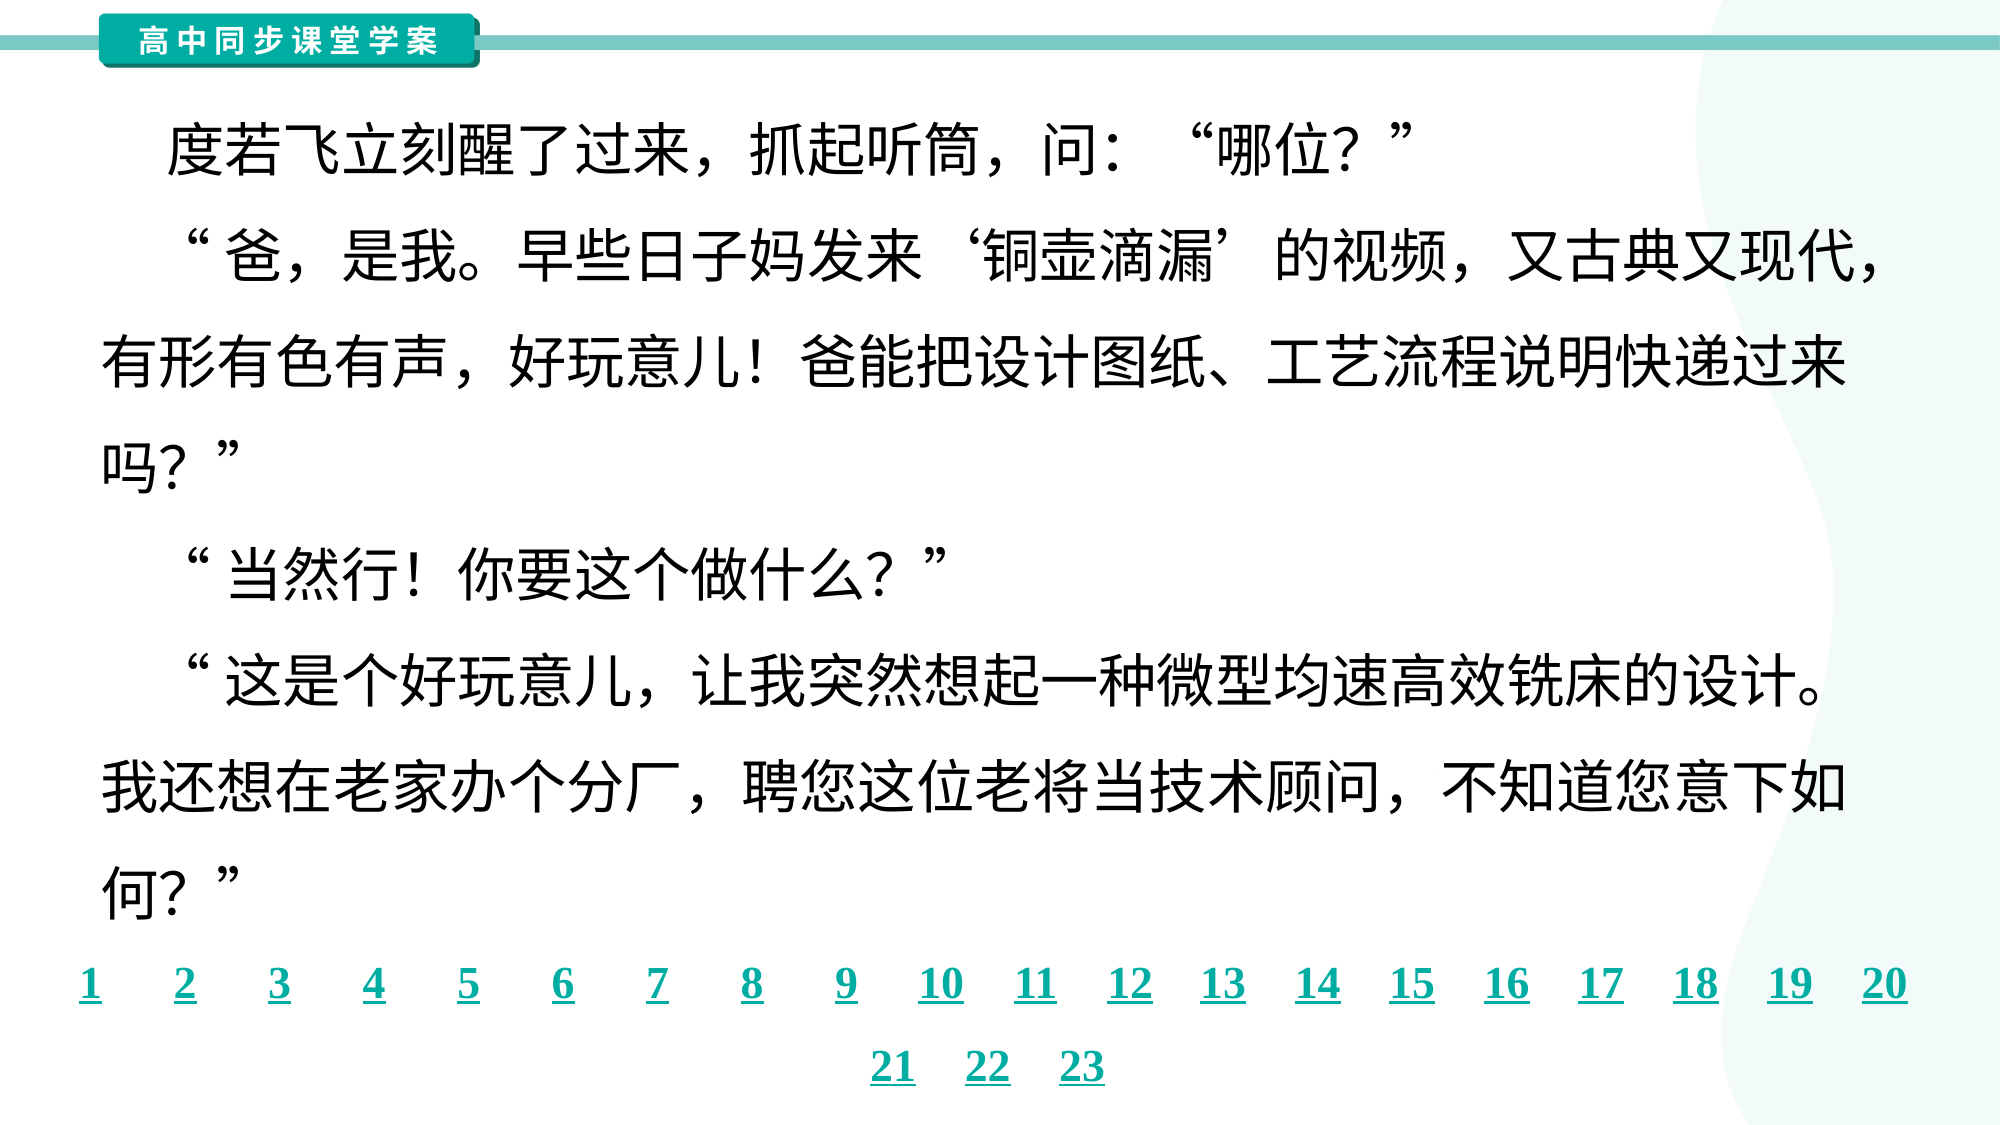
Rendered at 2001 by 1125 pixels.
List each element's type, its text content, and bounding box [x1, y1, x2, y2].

text_box 度若飞立刻醒了过来，抓起听筒，问：“哪位？” “爸，是我。早些日子妈发来‘铜壶滴漏’的视频，又古典又现代， 有形有色有声，好玩意儿！爸能把设计图纸、工艺流程说明快递过来 吗？” “当然行！你要这个做什么？” “这是个好玩意儿，让我突然想起一种微型均速高效铣床的设计。 我还想在老家办个分厂，聘您这位老将当技术顾问，不知道您意下如 何？” [100, 76, 1899, 927]
picture [0, 0, 2000, 1125]
